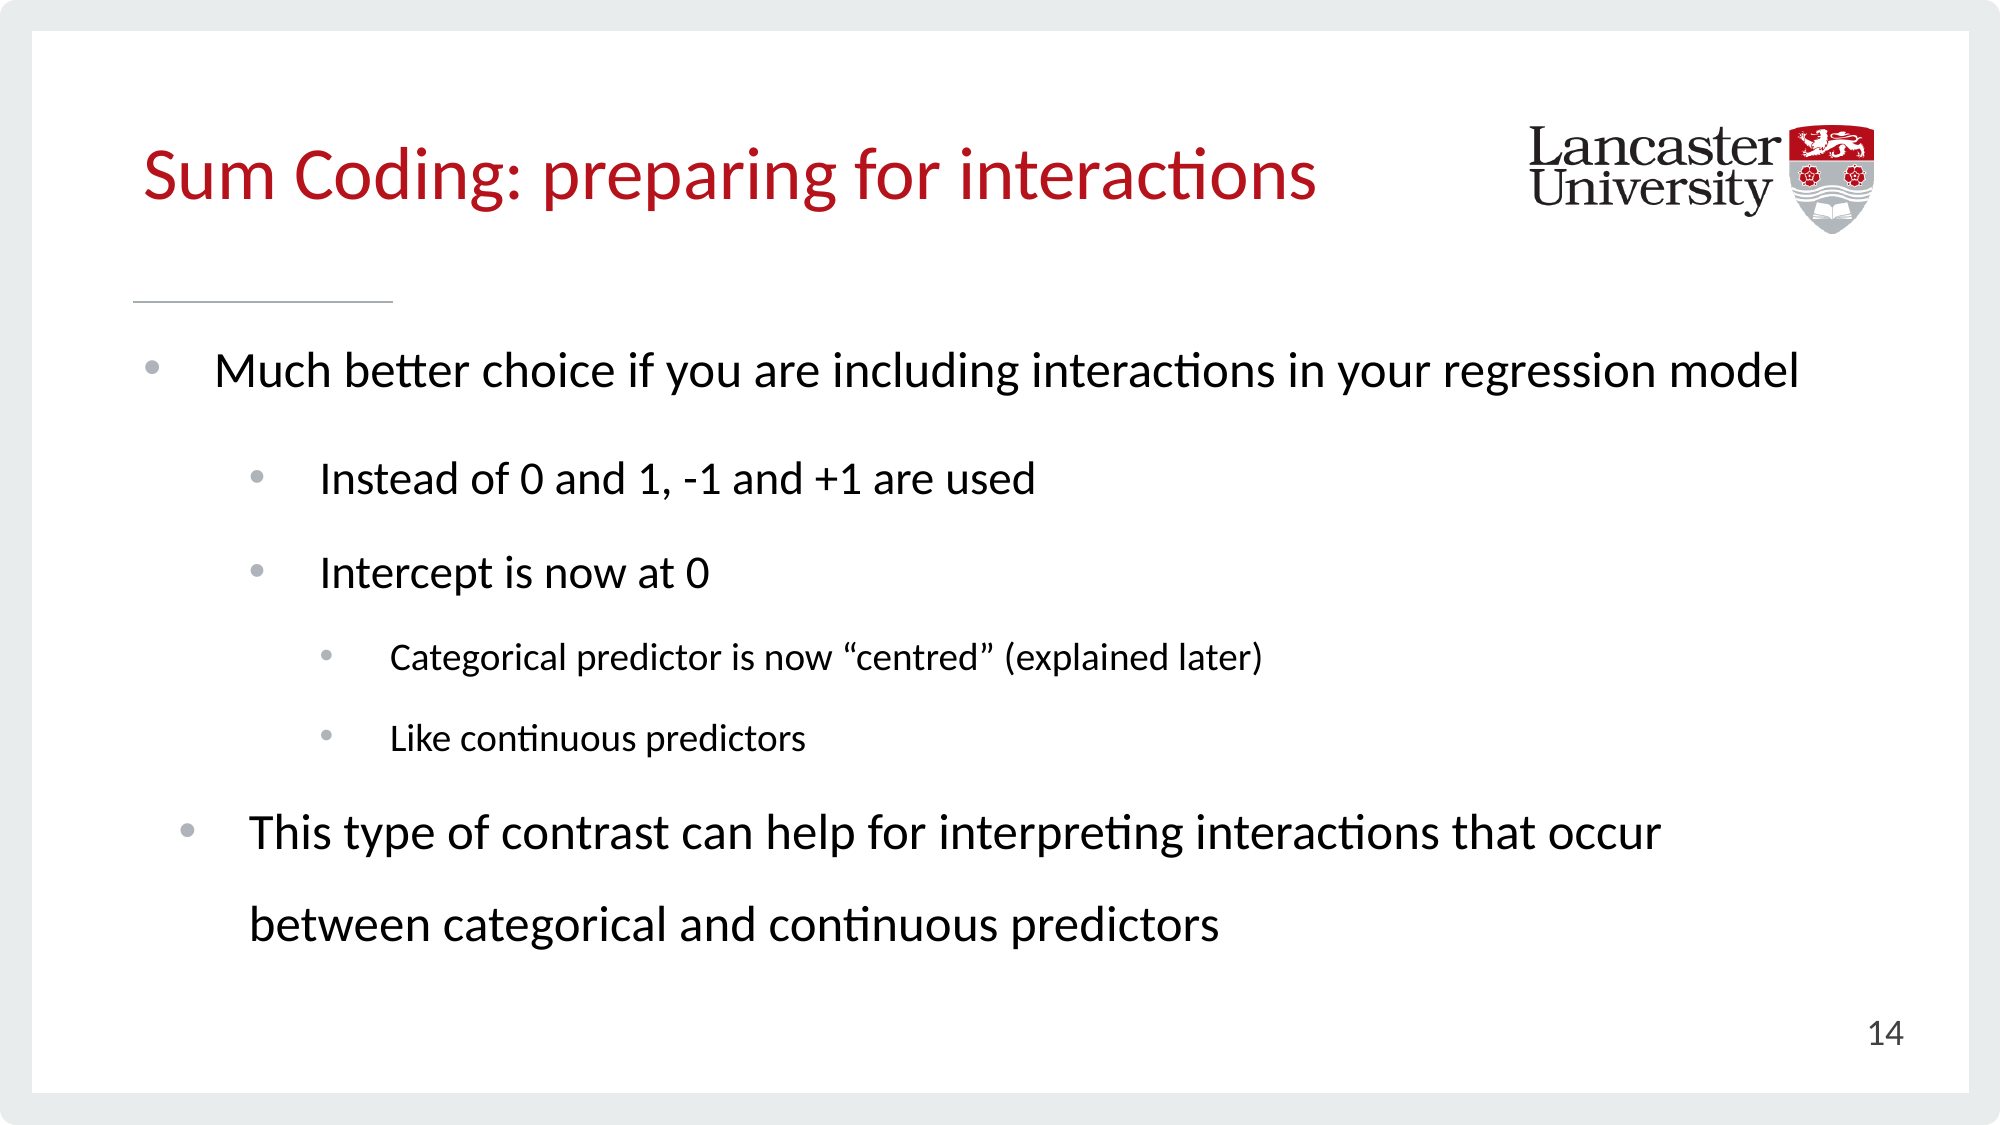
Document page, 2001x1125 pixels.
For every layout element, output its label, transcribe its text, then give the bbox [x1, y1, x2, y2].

title Sum Coding: preparing for interactions [128, 78, 1448, 279]
slide_number 14 [1468, 1001, 1919, 1061]
list Much better choice if you are including interactions in your regression model Instead of 0 and 1, -1 and +1 are used Intercept is now at 0 Categorical predictor is now “centred” (explained later) Like continuous predictors This type of contrast can help for interpreting interactions that occur between categorical and continuous predictors [128, 298, 1833, 1047]
